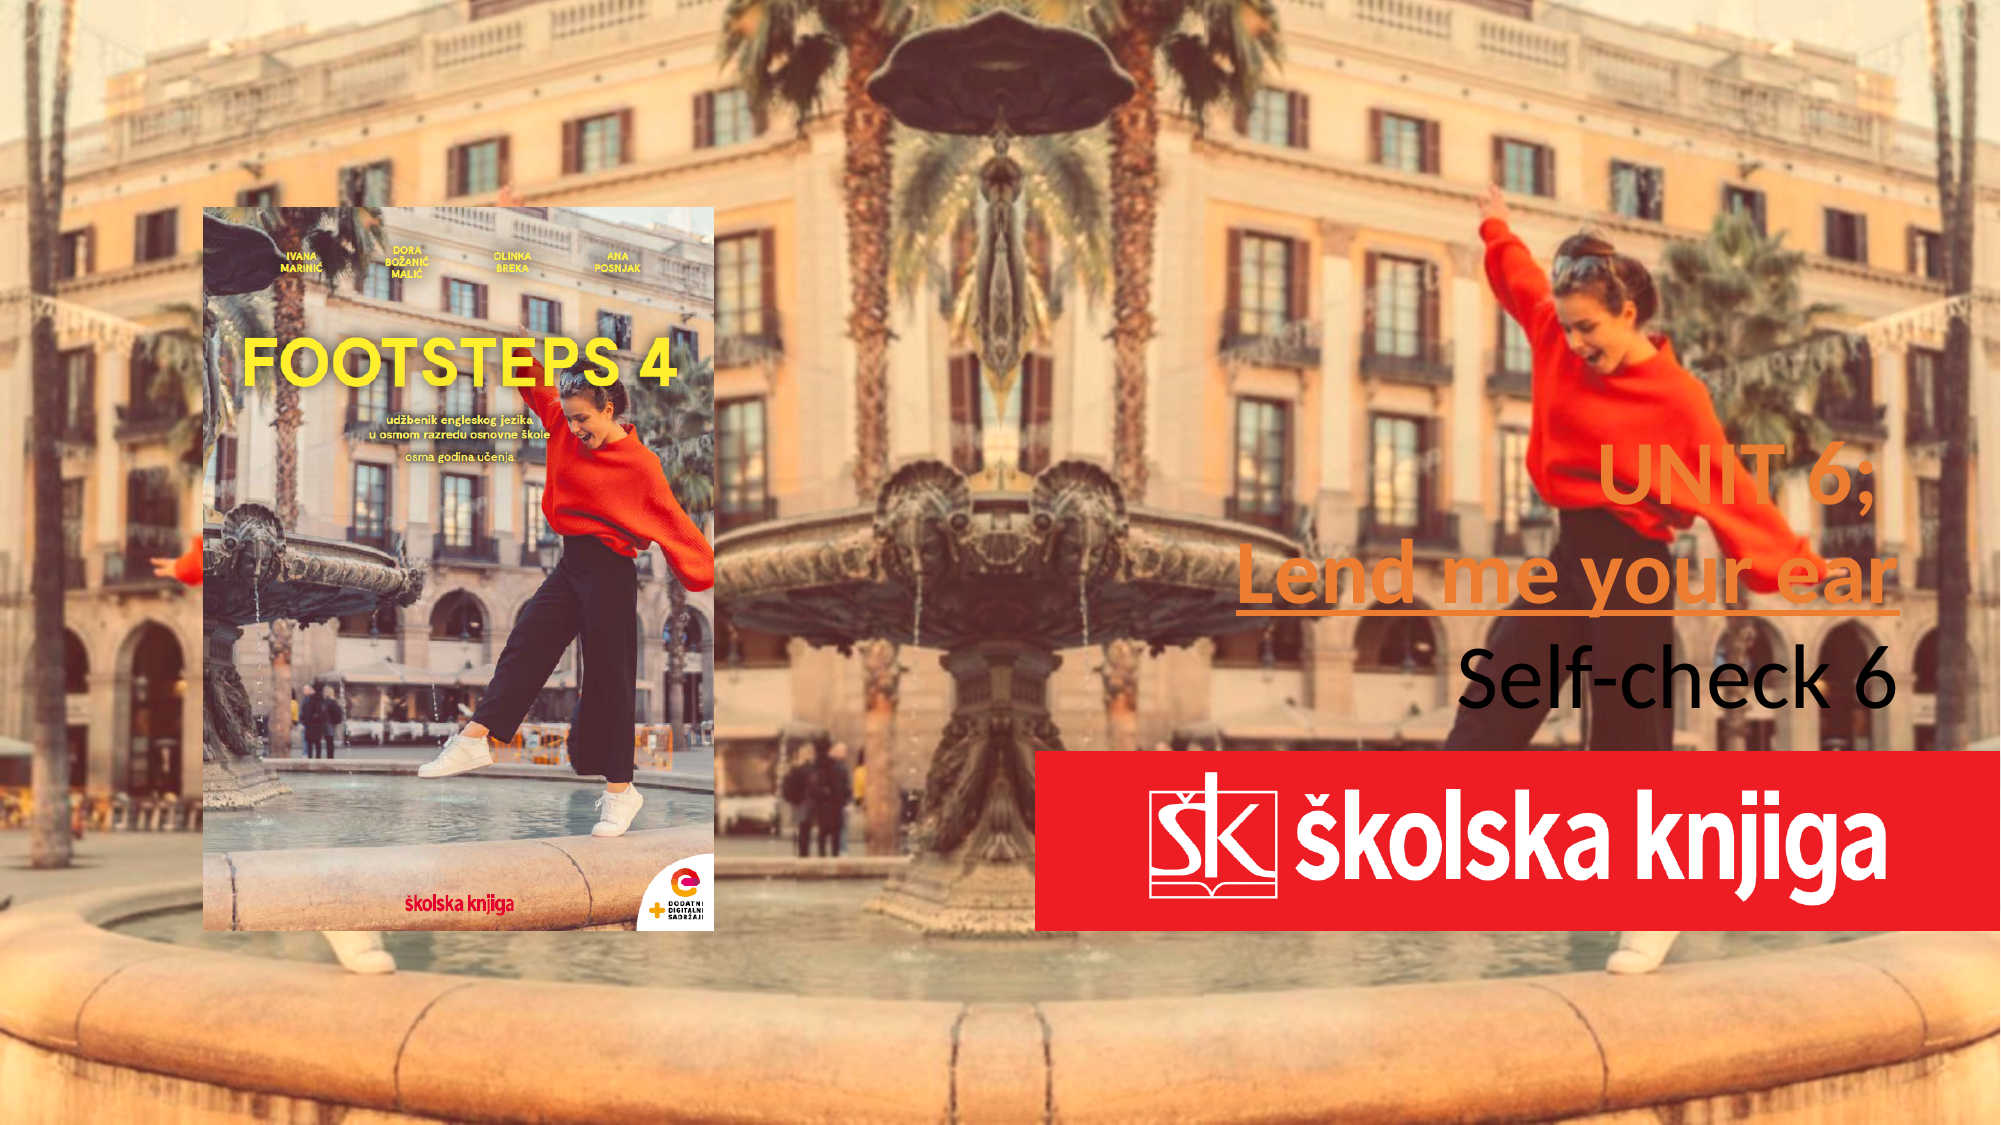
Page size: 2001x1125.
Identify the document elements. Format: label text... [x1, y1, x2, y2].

subtitle Self-check 6 [870, 542, 1915, 815]
picture [0, 0, 2001, 1125]
title UNIT 6; Lend me your ear [714, 239, 1915, 632]
